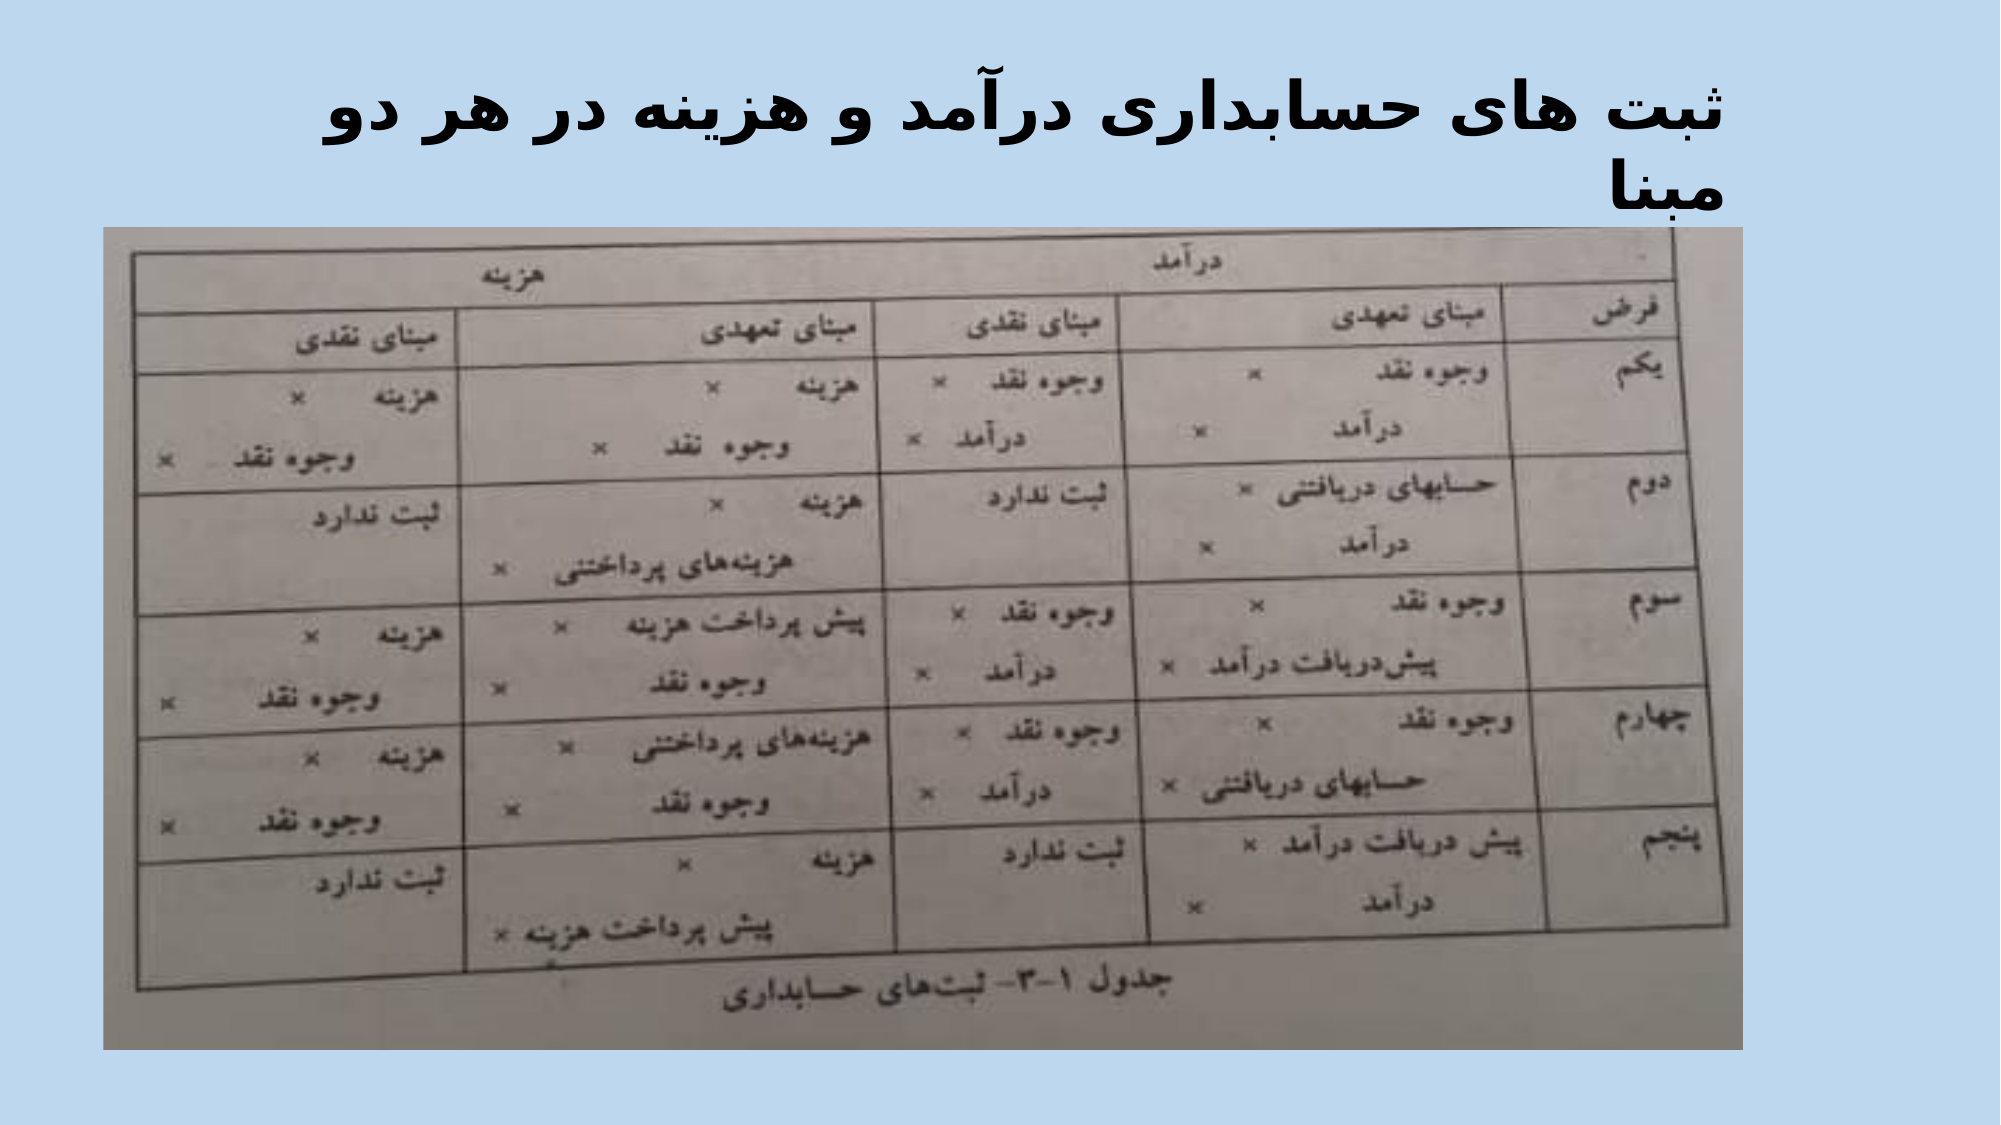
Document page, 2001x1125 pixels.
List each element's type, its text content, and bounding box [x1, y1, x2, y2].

picture [103, 226, 1743, 1050]
text_box ثبت های حسابداری درآمد و هزینه در هر دو مبنا [174, 55, 1743, 226]
